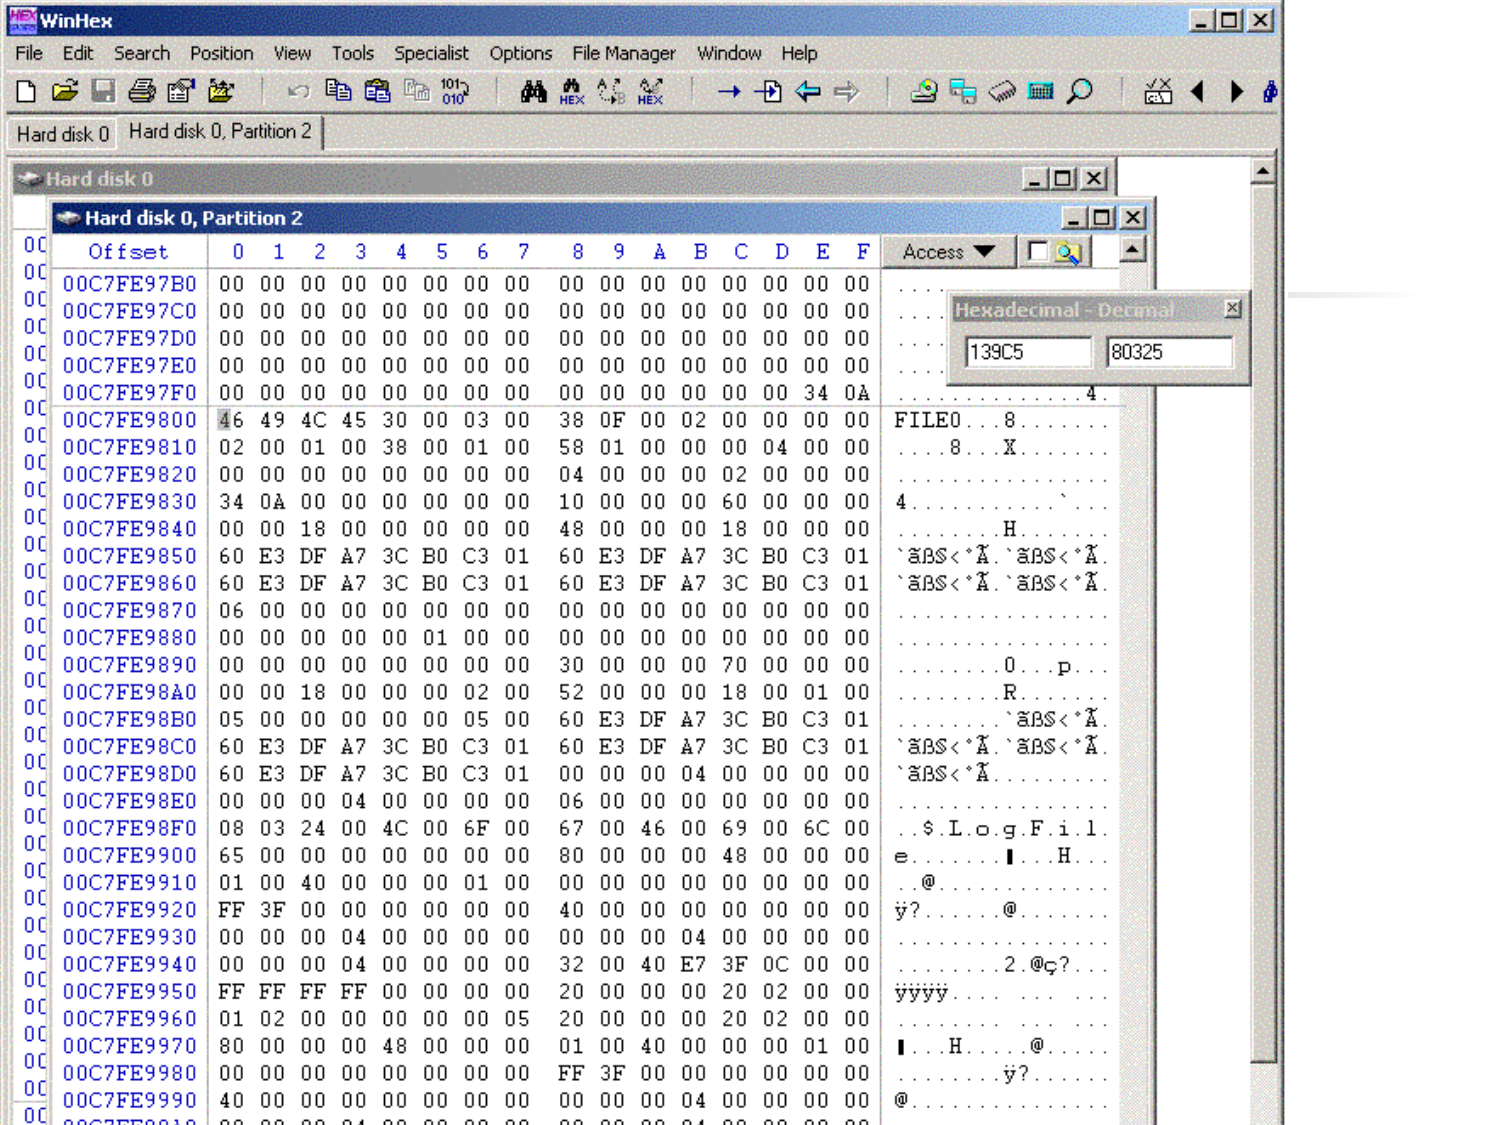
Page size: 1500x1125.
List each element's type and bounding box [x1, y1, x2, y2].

list [0, 0, 1288, 1125]
